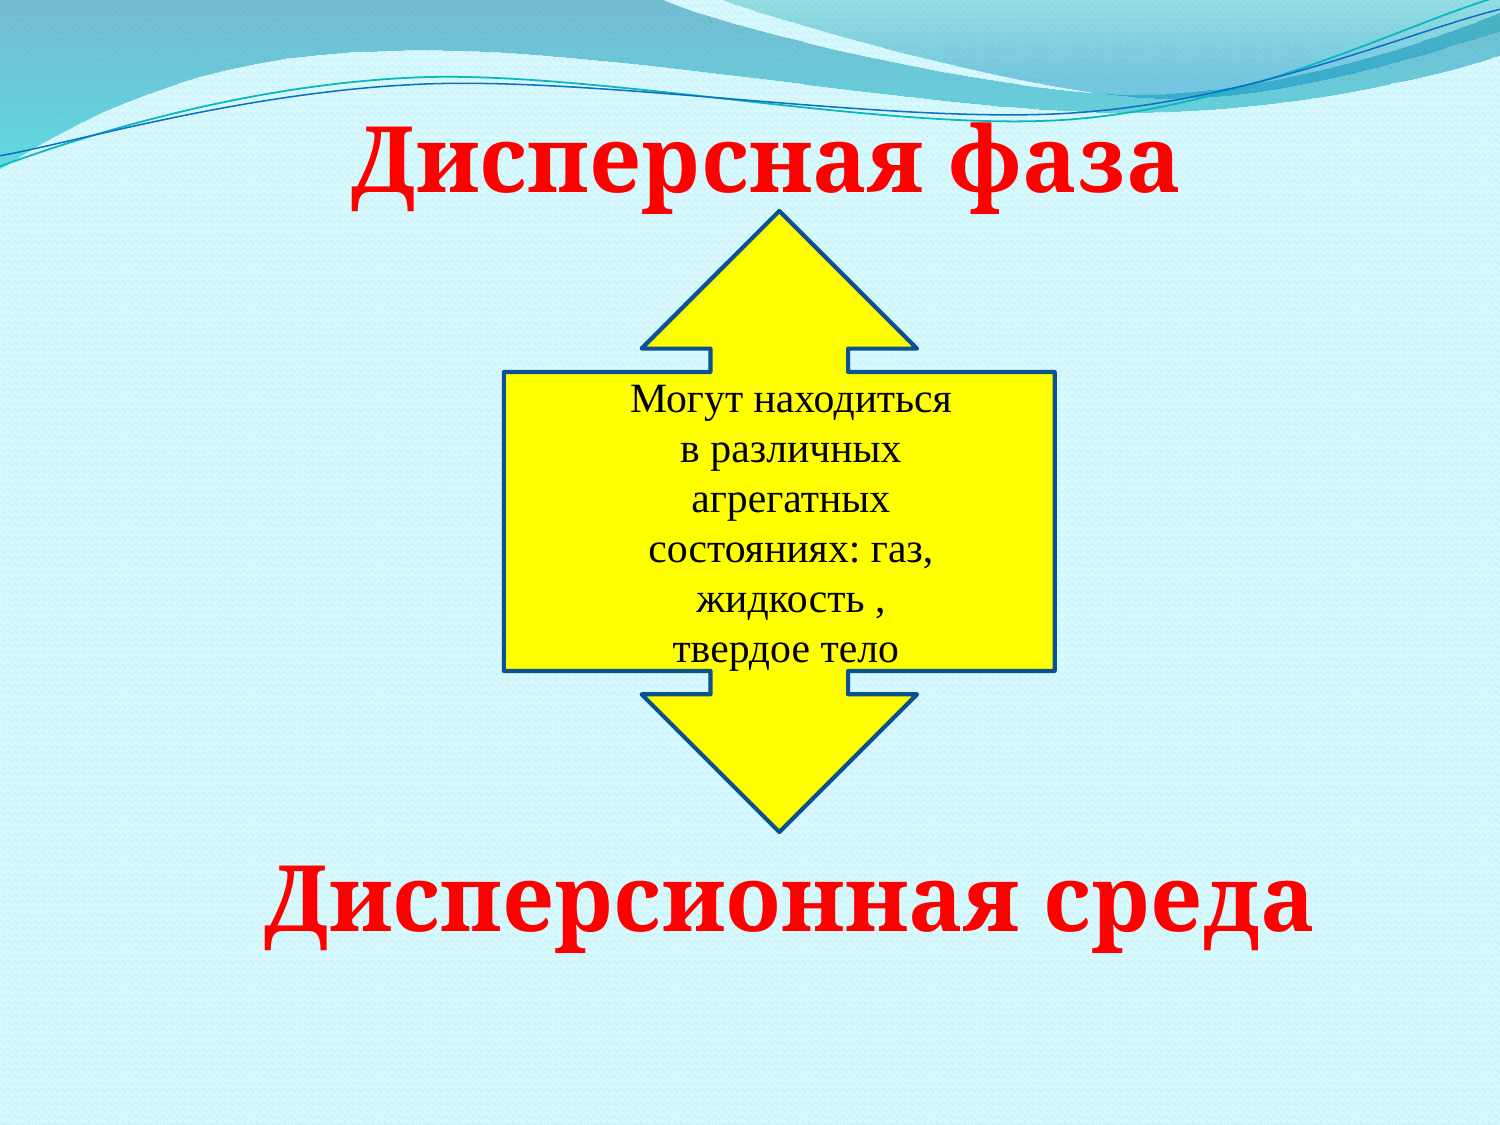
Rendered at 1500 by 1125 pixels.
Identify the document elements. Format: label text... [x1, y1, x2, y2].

text_box [639, 208, 919, 363]
text_box Могут находиться в различных агрегатных состояниях: газ, жидкость , твердое тело [609, 363, 973, 679]
text_box Дисперсионная среда [215, 831, 1356, 957]
text_box Дисперсная фаза [336, 93, 1221, 219]
text_box [501, 369, 609, 674]
text_box [973, 369, 1057, 674]
text_box [639, 679, 919, 835]
